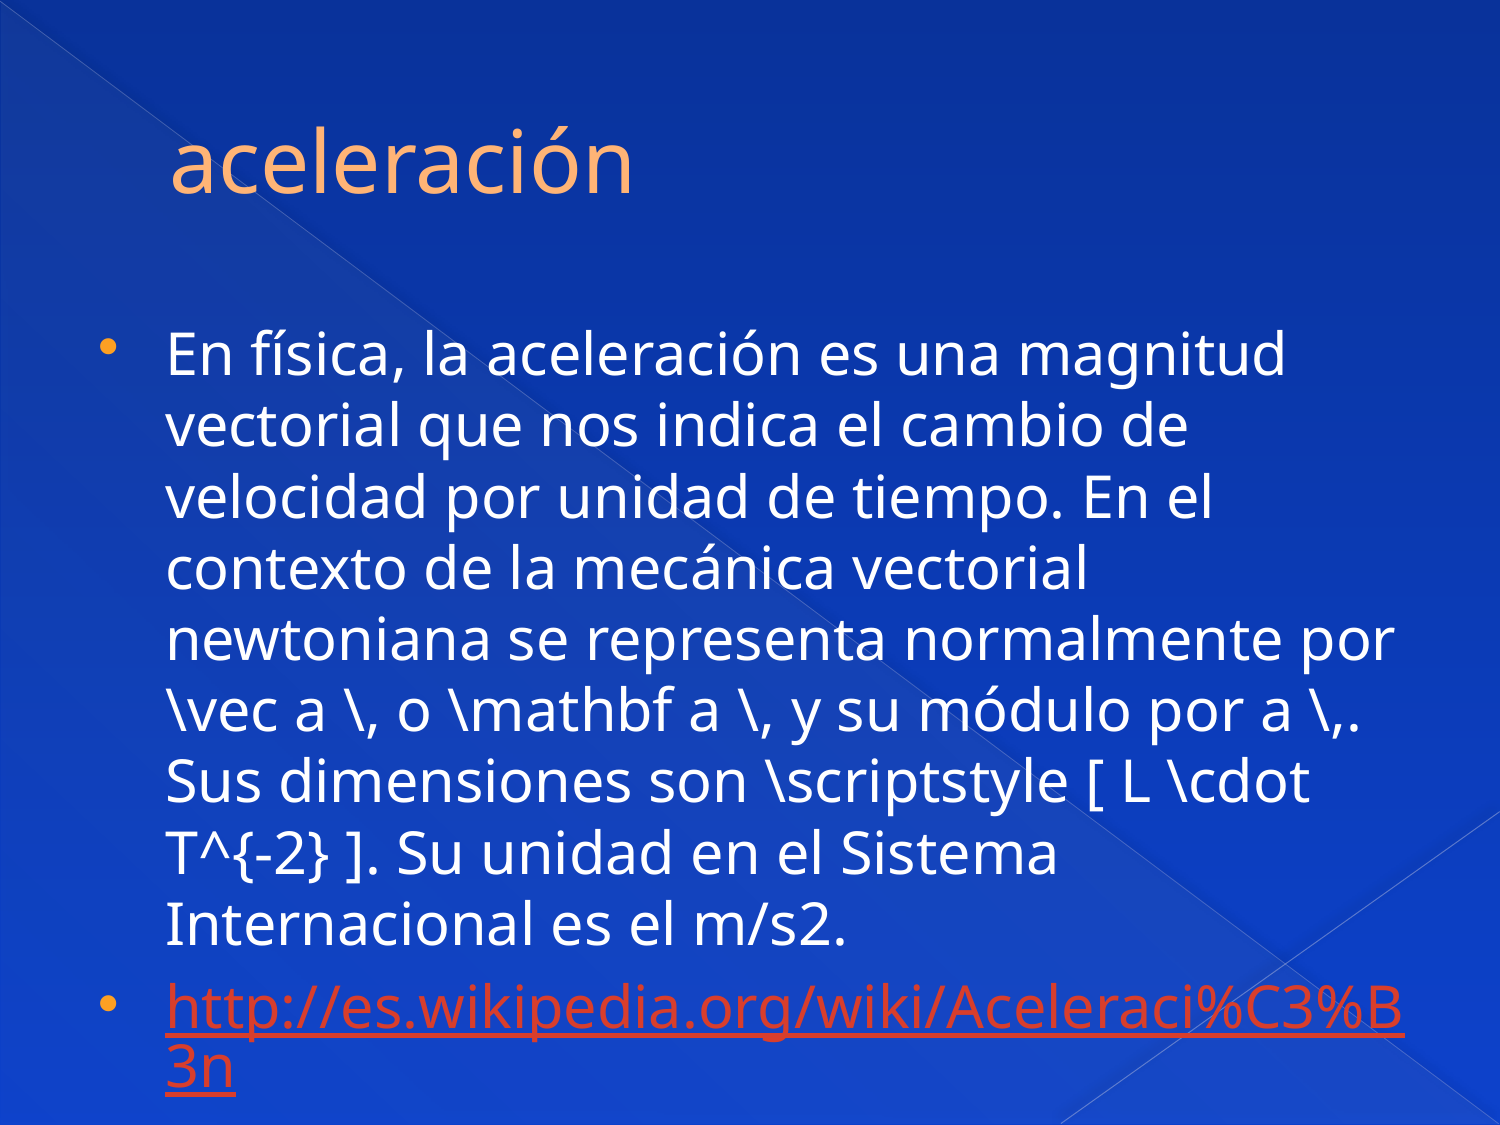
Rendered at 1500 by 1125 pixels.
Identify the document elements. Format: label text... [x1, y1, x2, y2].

title aceleración [75, 43, 1425, 274]
list En física, la aceleración es una magnitud vectorial que nos indica el cambio de velocidad por unidad de tiempo. En el contexto de la mecánica vectorial newtoniana se representa normalmente por \vec a \, o \mathbf a \, y su módulo por a \,. Sus dimensiones son \scriptstyle [ L \cdot T^{-2} ]. Su unidad en el Sistema Internacional es el m/s2. http://es.wikipedia.org/wiki/Aceleraci%C3%B3n [75, 308, 1425, 1059]
